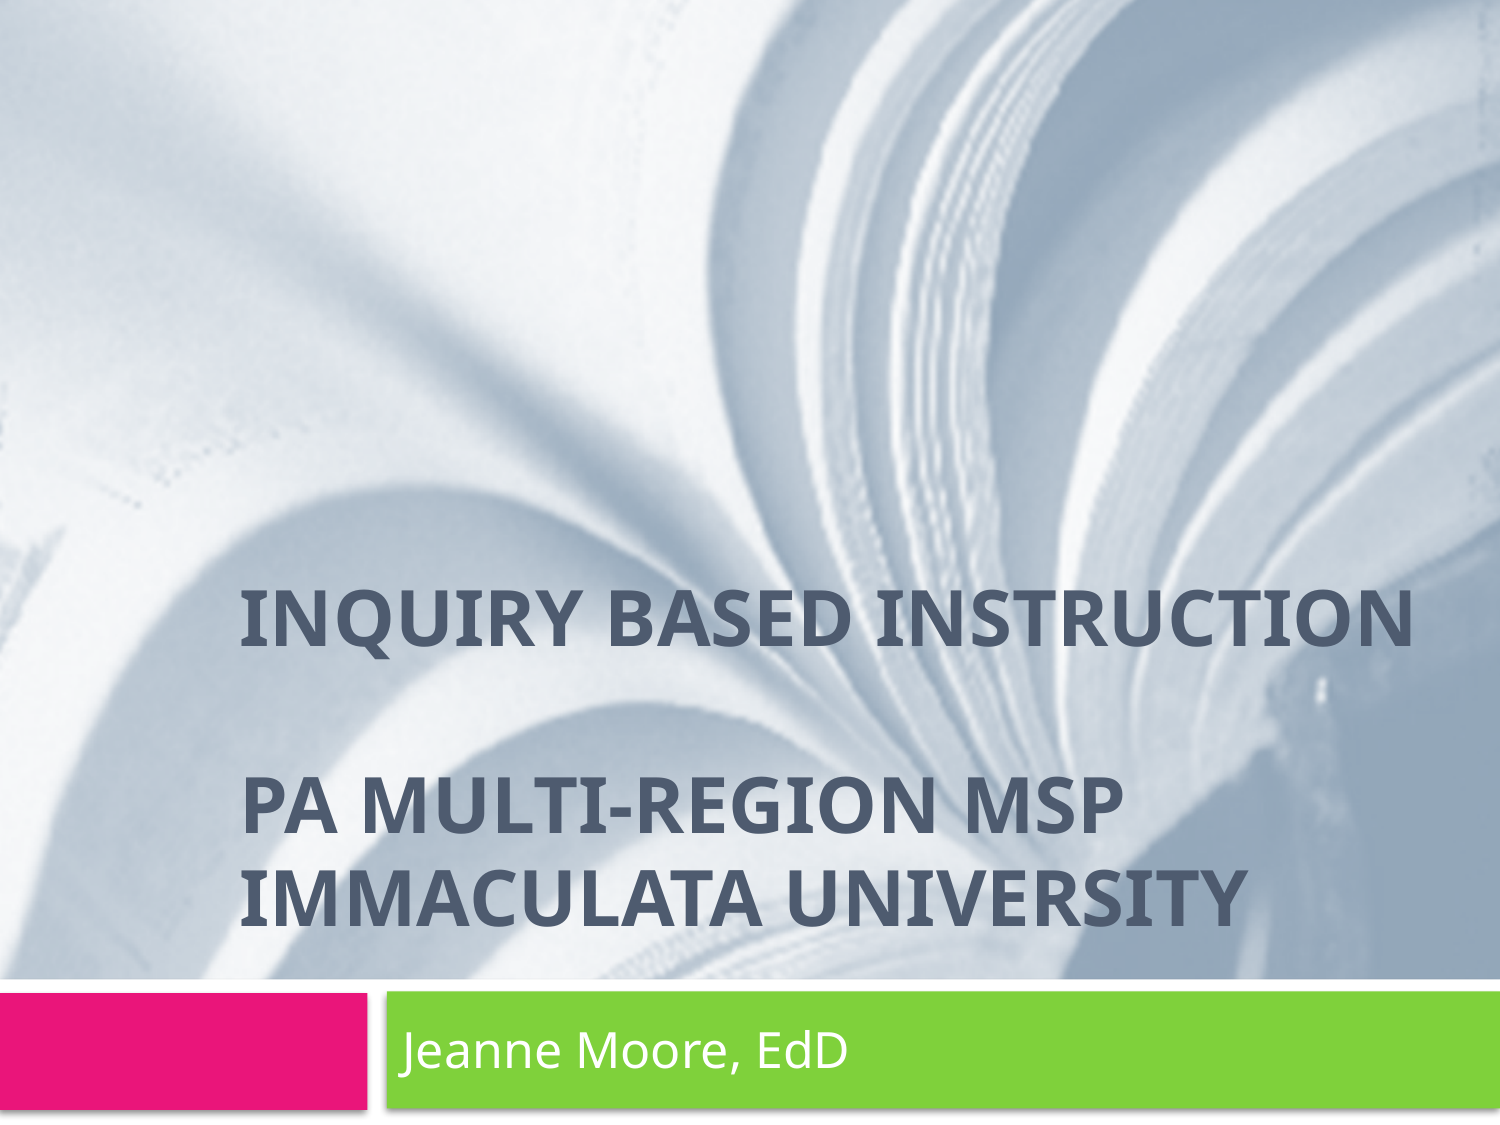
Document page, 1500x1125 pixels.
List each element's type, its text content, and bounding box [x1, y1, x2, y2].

title Inquiry based instruction PA Multi-Region MSP Immaculata University [225, 549, 1438, 950]
subtitle Jeanne Moore, EdD [387, 992, 1488, 1105]
